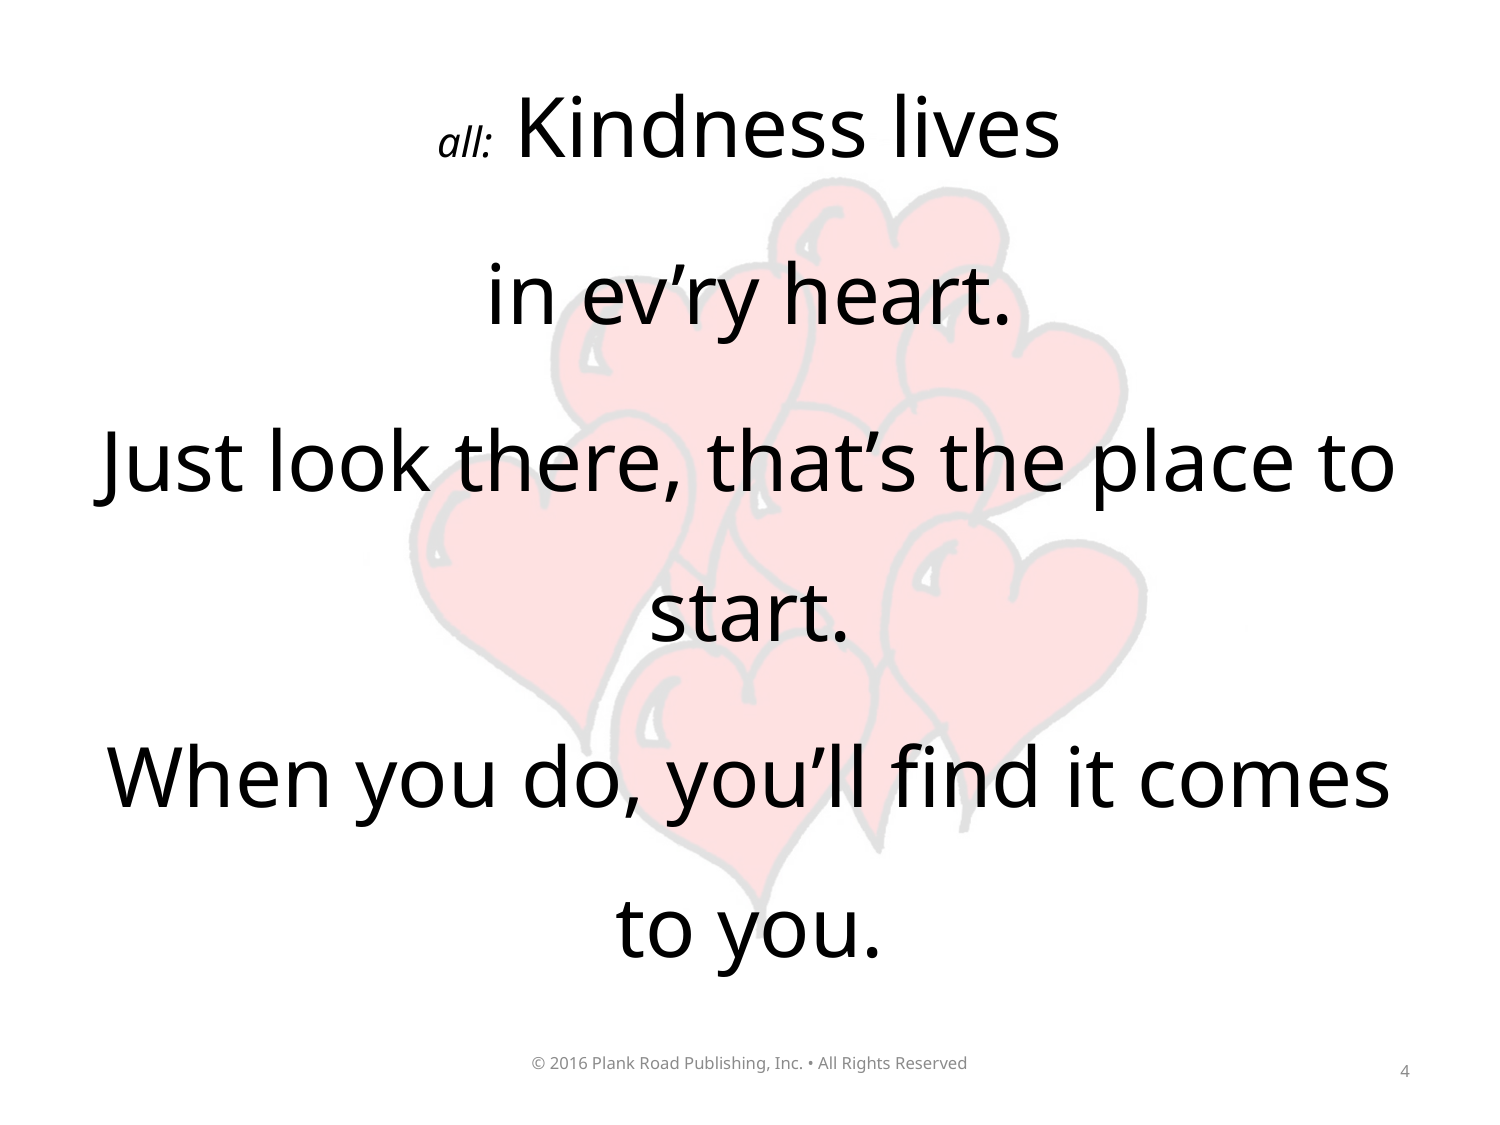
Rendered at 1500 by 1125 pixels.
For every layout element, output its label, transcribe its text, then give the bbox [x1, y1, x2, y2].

picture [343, 106, 1279, 992]
list all: Kindness lives in ev’ry heart. Just look there, that’s the place to start. When you do, you’ll find it comes to you. [75, 17, 1425, 1043]
slide_number 4 [1074, 1043, 1425, 1103]
